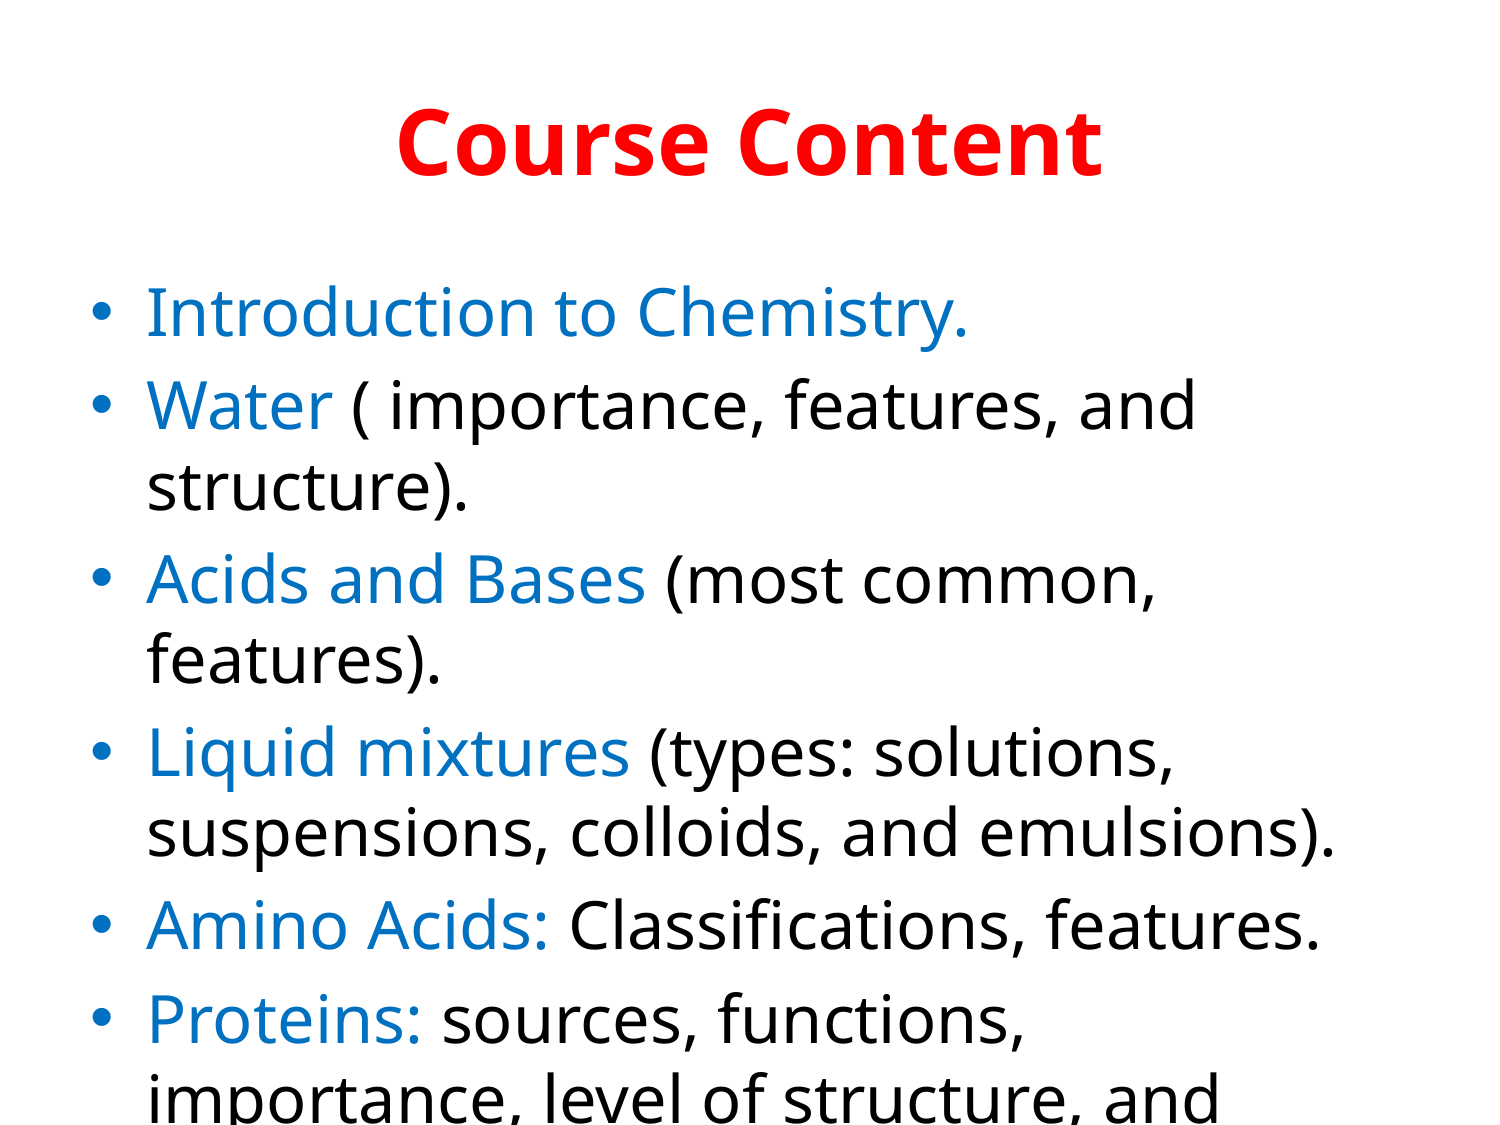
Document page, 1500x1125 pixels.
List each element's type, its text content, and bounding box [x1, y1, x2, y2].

list Introduction to Chemistry. Water ( importance, features, and structure). Acids and Bases (most common, features). Liquid mixtures (types: solutions, suspensions, colloids, and emulsions). Amino Acids: Classifications, features. Proteins: sources, functions, importance, level of structure, and classification. [75, 262, 1425, 1005]
title Course Content [75, 45, 1425, 233]
